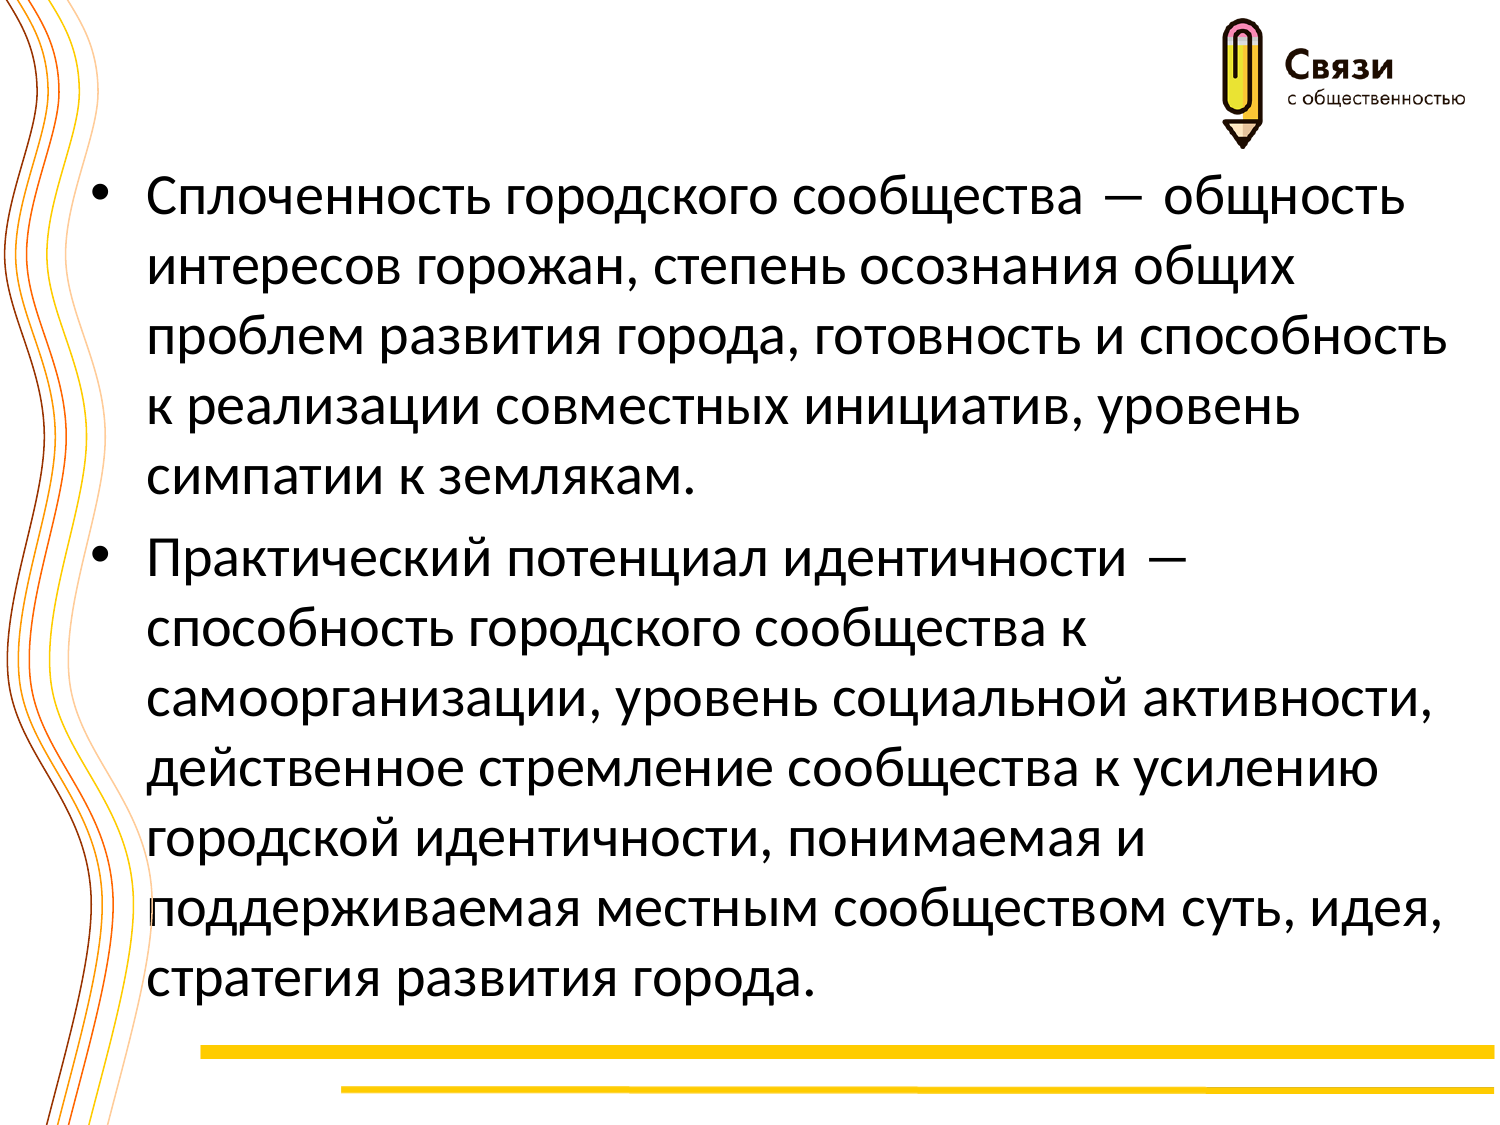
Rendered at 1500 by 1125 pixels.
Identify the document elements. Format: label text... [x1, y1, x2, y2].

list Сплоченность городского сообщества ― общность интересов горожан, степень осознания общих проблем развития города, готовность и способность к реализации совместных инициатив, уровень симпатии к землякам. Практический потенциал идентичности ― способность городского сообщества к самоорганизации, уровень социальной активности, действенное стремление сообщества к усилению городской идентичности, понимаемая и поддерживаемая местным сообществом суть, идея, стратегия развития города. [213, 148, 1472, 1005]
picture [1222, 18, 1472, 150]
picture [339, 1086, 1495, 1095]
picture [199, 1045, 1495, 1059]
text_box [4, 0, 207, 1125]
